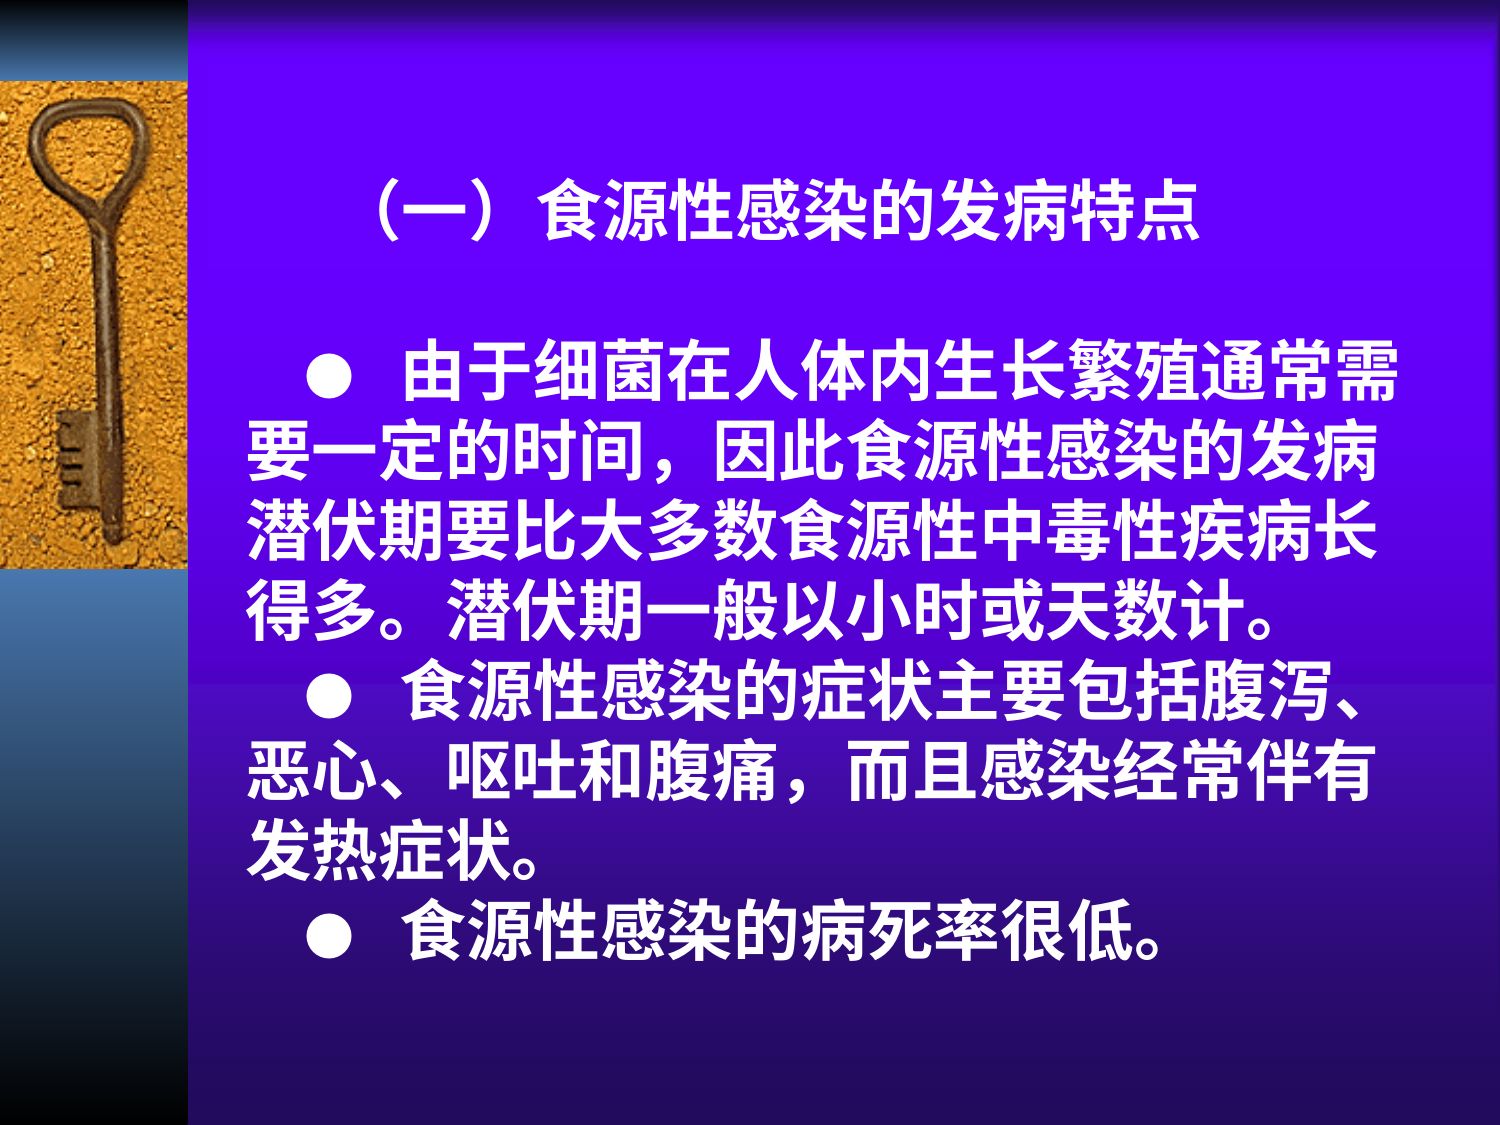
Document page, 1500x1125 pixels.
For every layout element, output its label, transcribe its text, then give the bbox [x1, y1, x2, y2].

picture [0, 0, 1500, 1125]
text_box （一）食源性感染的发病特点 ● 由于细菌在人体内生长繁殖通常需要一定的时间，因此食源性感染的发病潜伏期要比大多数食源性中毒性疾病长得多。潜伏期一般以小时或天数计。 ● 食源性感染的症状主要包括腹泻、恶心、呕吐和腹痛，而且感染经常伴有发热症状。 ● 食源性感染的病死率很低。 [230, 101, 1438, 977]
